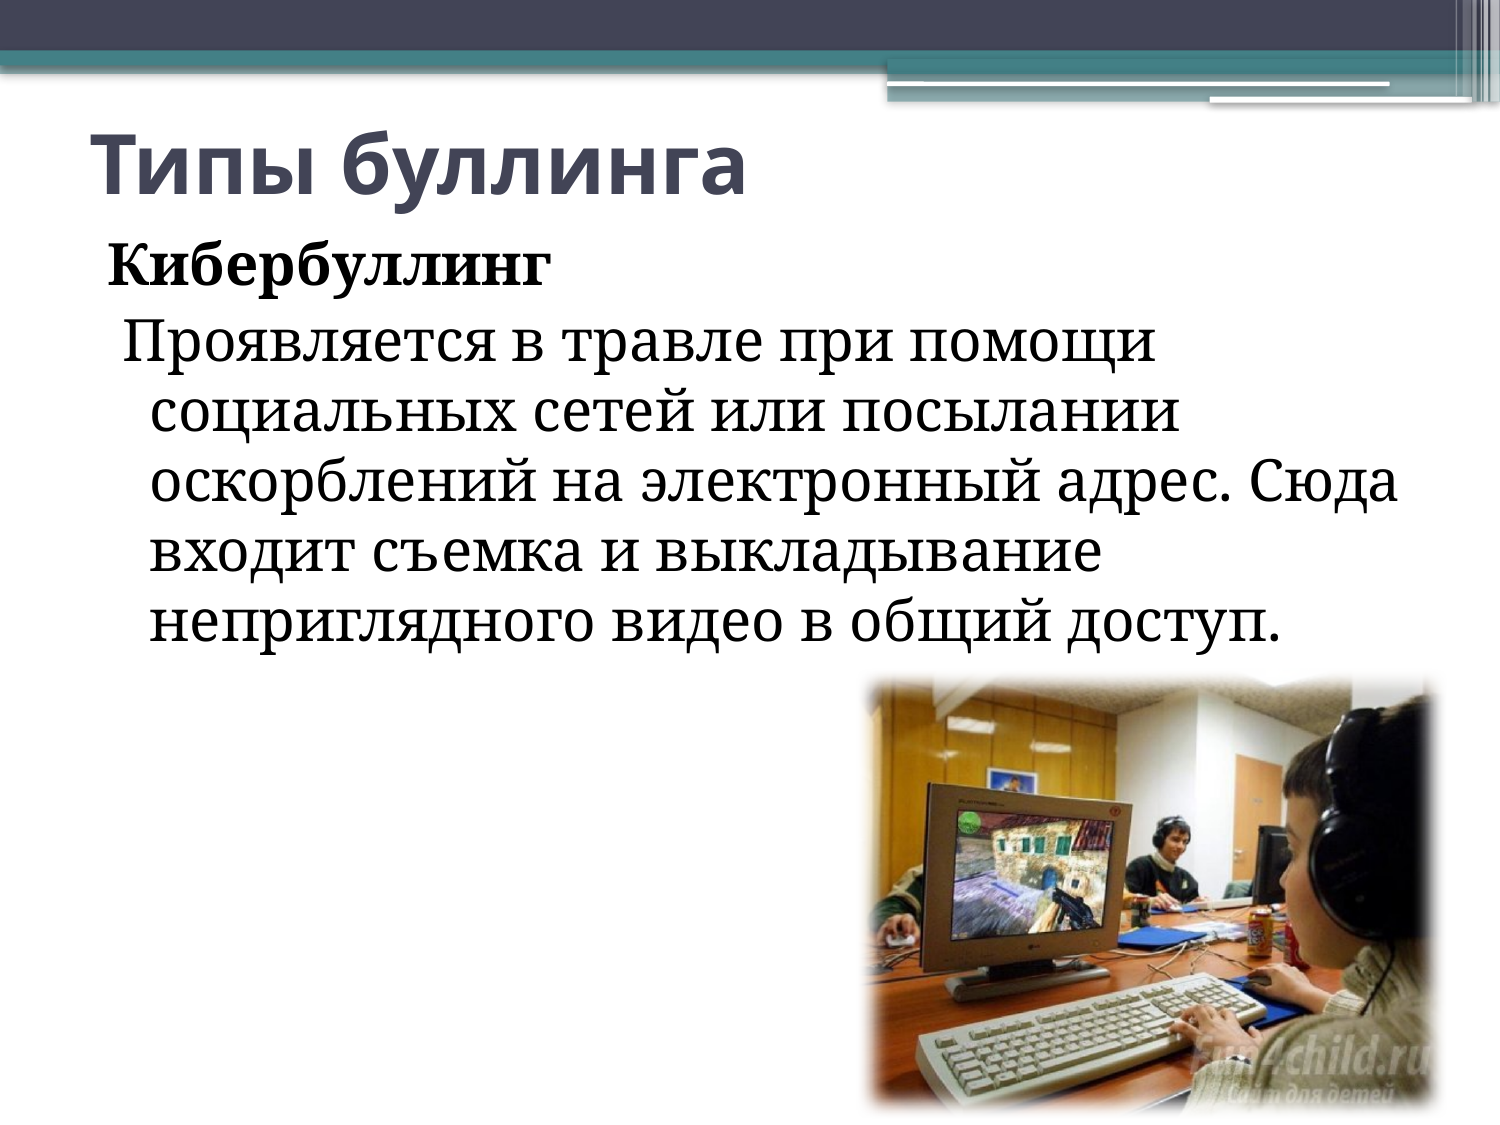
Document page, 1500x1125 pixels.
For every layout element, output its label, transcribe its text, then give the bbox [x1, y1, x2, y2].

picture [856, 667, 1448, 1119]
list Кибербуллинг Проявляется в травле при помощи социальных сетей или посылании оскорблений на электронный адрес. Сюда входит съемка и выкладывание неприглядного видео в общий доступ. [75, 219, 1425, 1079]
title Типы буллинга [75, 78, 1425, 219]
